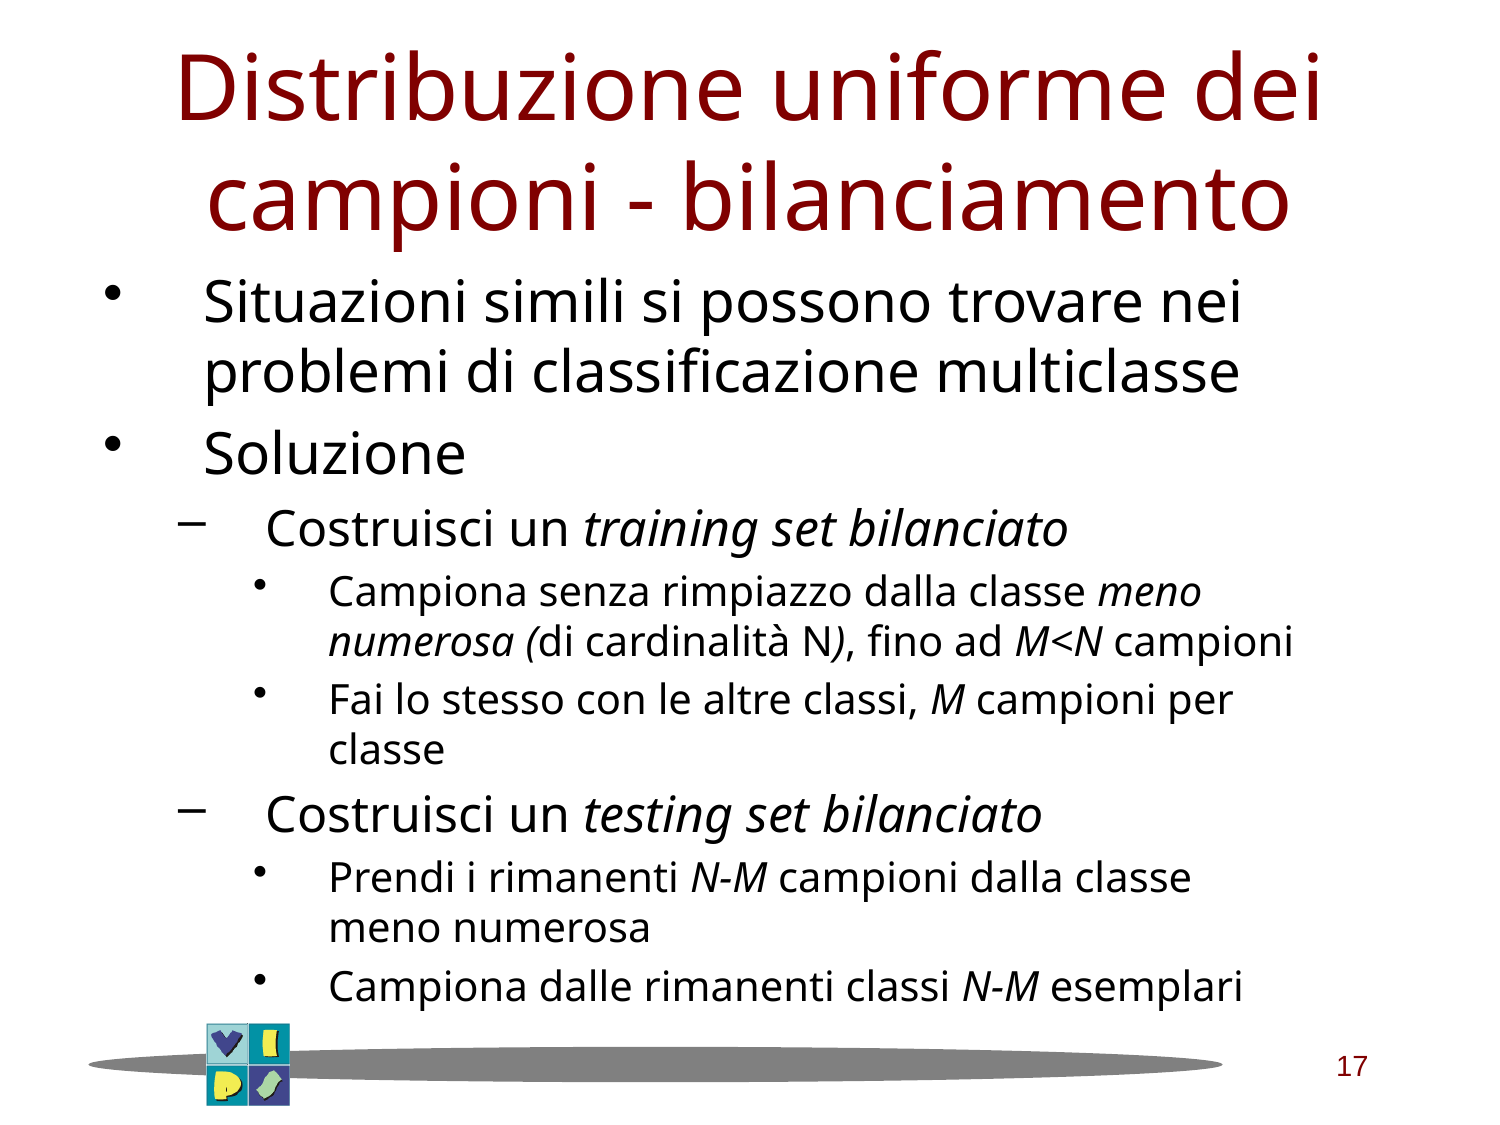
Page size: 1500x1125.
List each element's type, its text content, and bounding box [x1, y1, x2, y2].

title Distribuzione uniforme dei campioni - bilanciamento [75, 45, 1425, 233]
text_box Situazioni simili si possono trovare nei problemi di classificazione multiclasse Soluzione Costruisci un training set bilanciato Campiona senza rimpiazzo dalla classe meno numerosa (di cardinalità N), fino ad M<N campioni Fai lo stesso con le altre classi, M campioni per classe Costruisci un testing set bilanciato Prendi i rimanenti N-M campioni dalla classe meno numerosa Campiona dalle rimanenti classi N-M esemplari [88, 256, 1329, 1000]
picture [206, 1023, 290, 1106]
slide_number 17 [1033, 1039, 1384, 1118]
